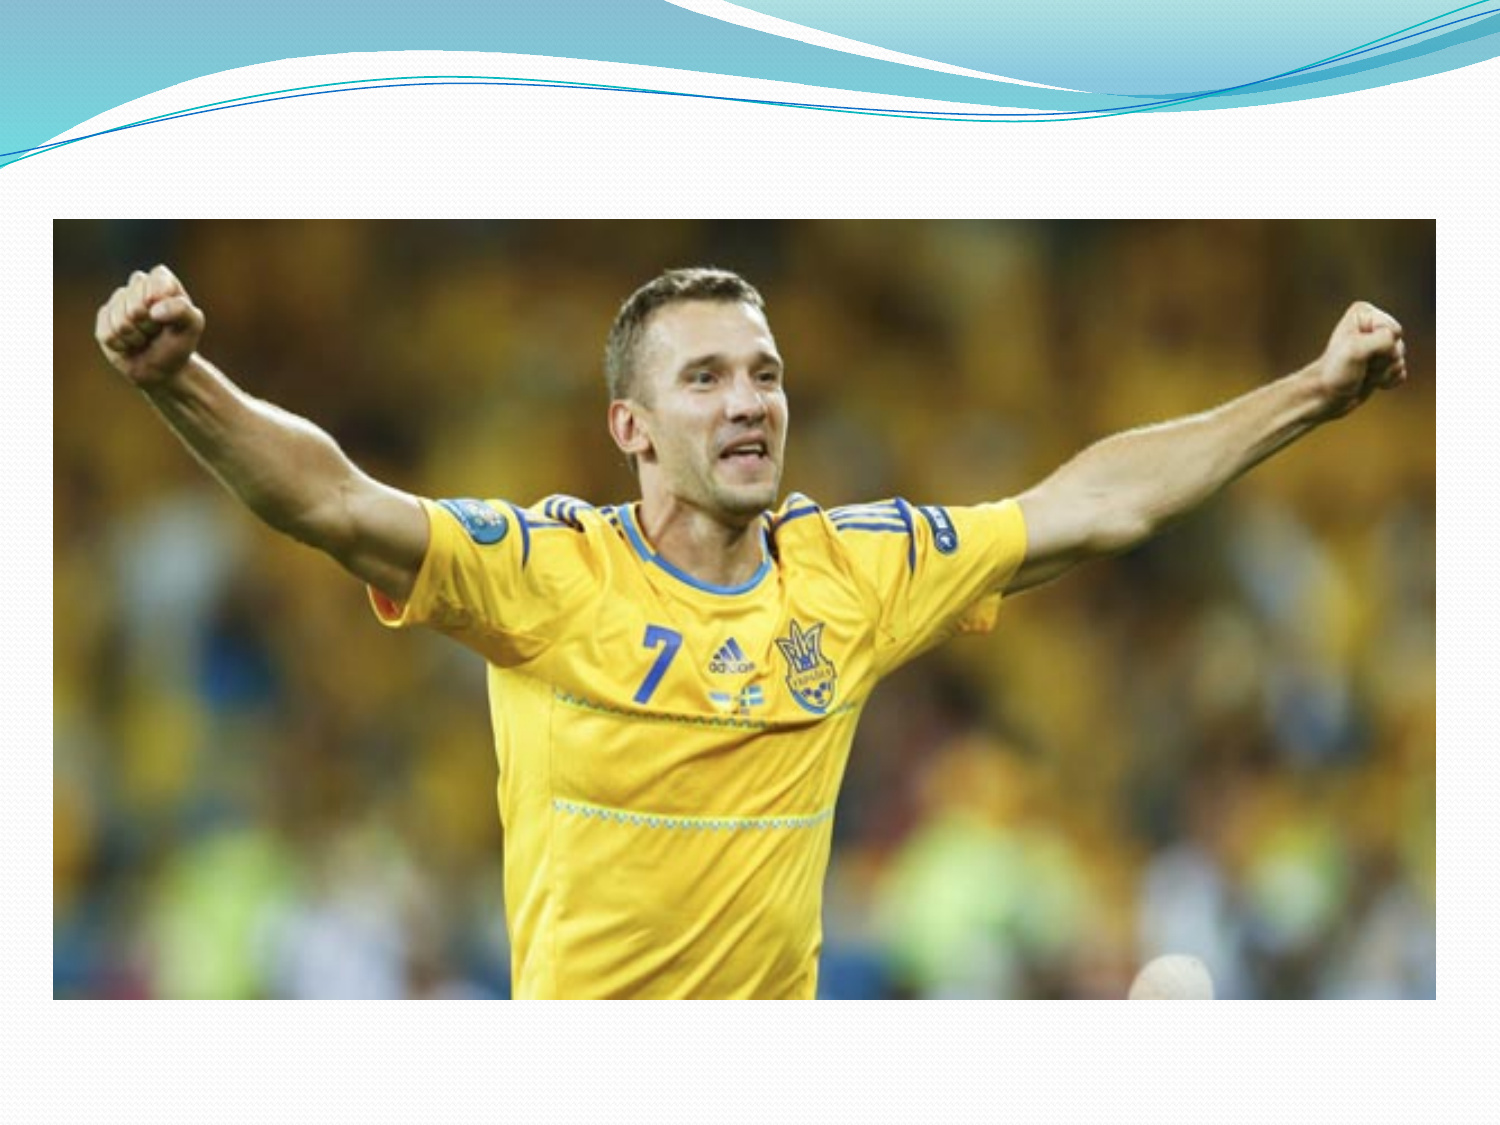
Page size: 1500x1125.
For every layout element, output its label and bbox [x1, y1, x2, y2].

picture [52, 219, 1436, 1000]
